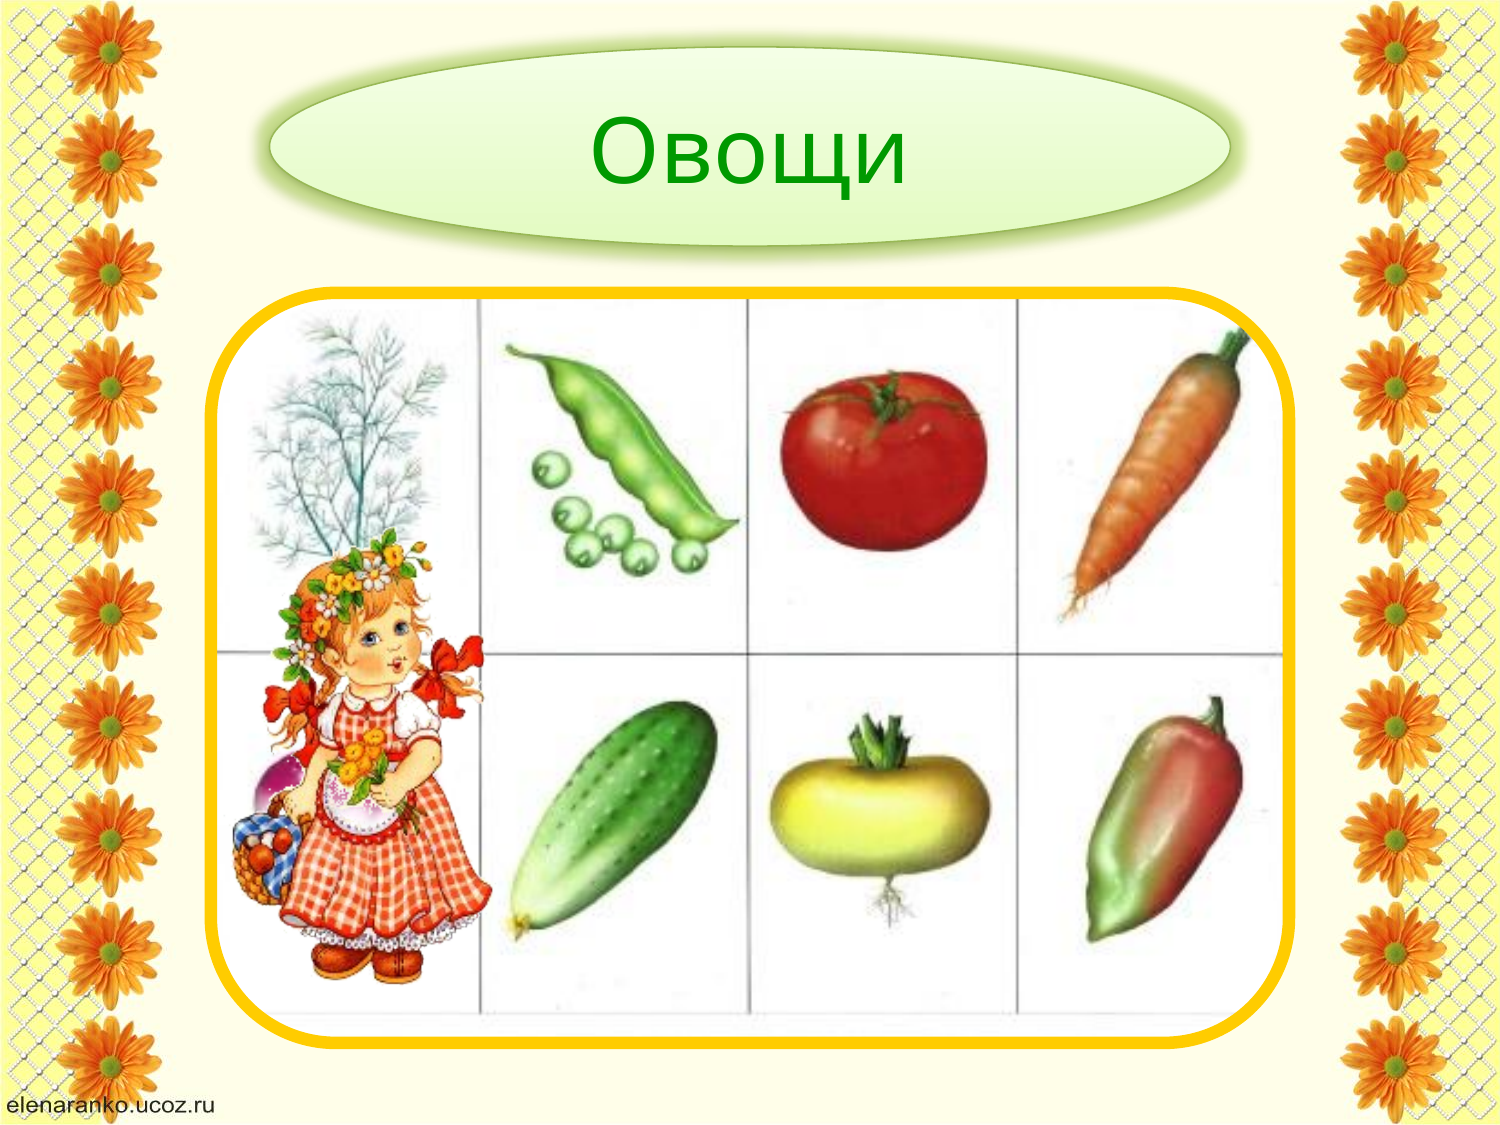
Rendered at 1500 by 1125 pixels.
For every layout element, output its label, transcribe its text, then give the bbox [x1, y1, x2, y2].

picture [0, 0, 1500, 1125]
text_box Овощи [268, 46, 1232, 247]
